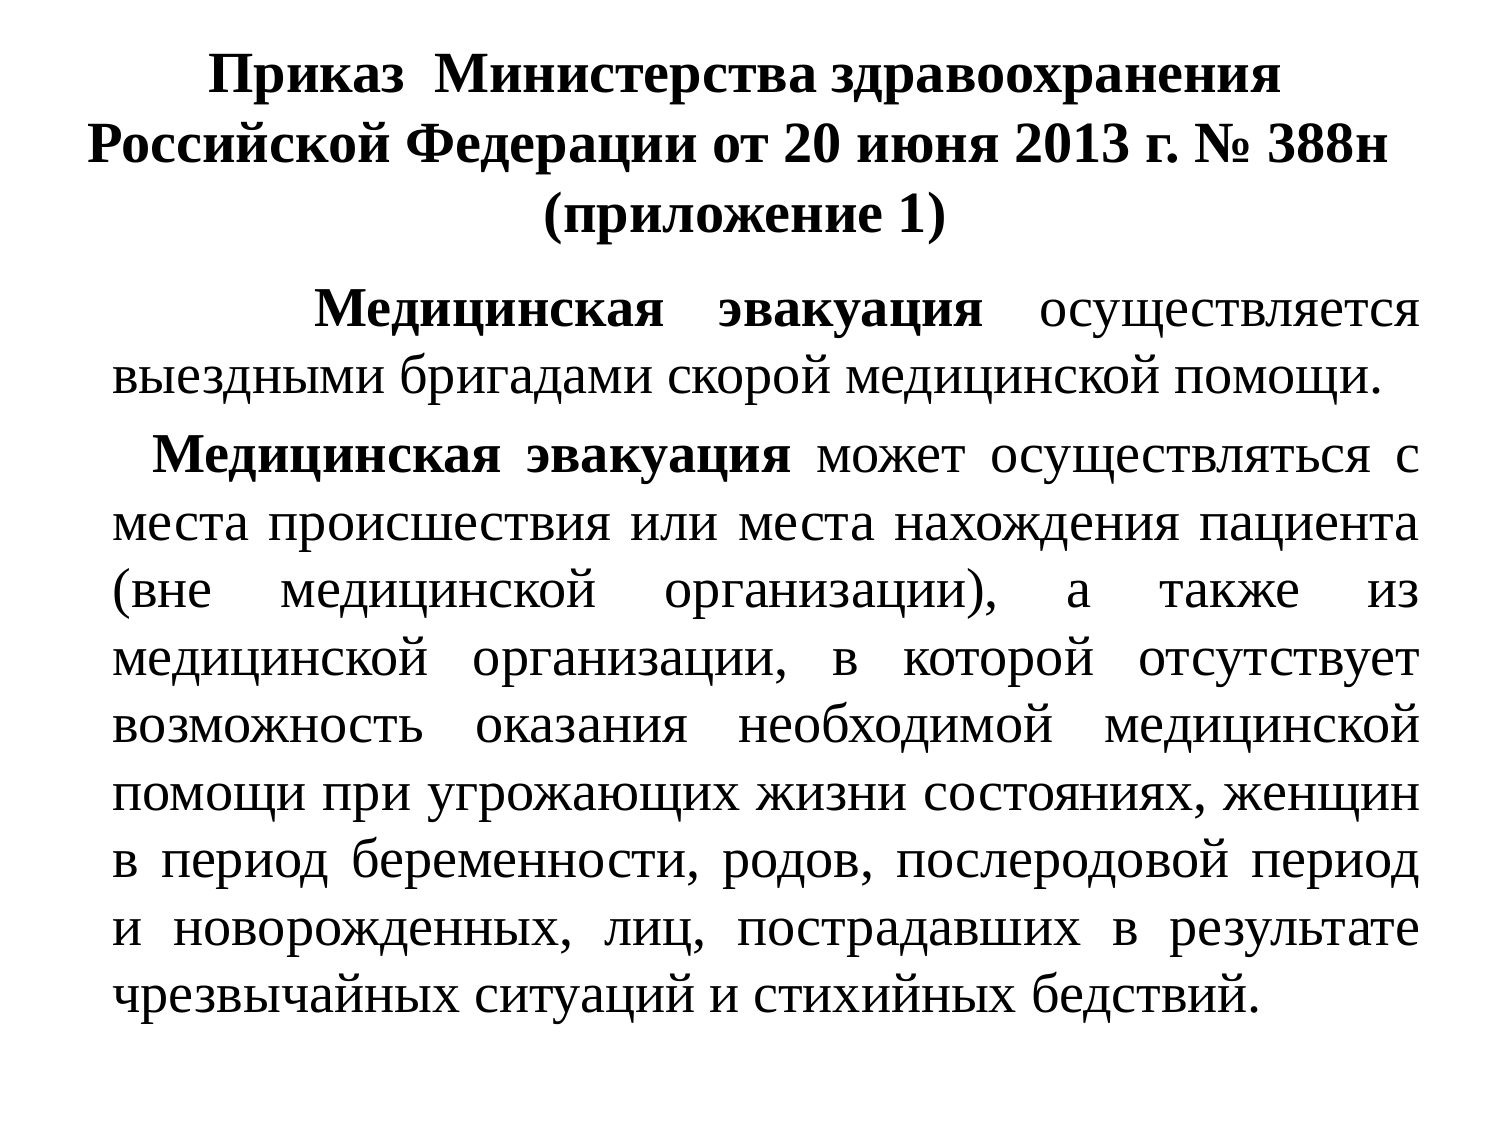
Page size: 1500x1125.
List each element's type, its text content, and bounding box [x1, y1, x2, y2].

title Приказ Министерства здравоохранения Российской Федерации от 20 июня 2013 г. № 388н (приложение 1) [70, 46, 1421, 232]
list Медицинская эвакуация осуществляется выездными бригадами скорой медицинской помощи. Медицинская эвакуация может осуществляться с места происшествия или места нахождения пациента (вне медицинской организации), а также из медицинской организации, в которой отсутствует возможность оказания необходимой медицинской помощи при угрожающих жизни состояниях, женщин в период беременности, родов, послеродовой период и новорожденных, лиц, пострадавших в результате чрезвычайных ситуаций и стихийных бедствий. [41, 262, 1436, 1079]
